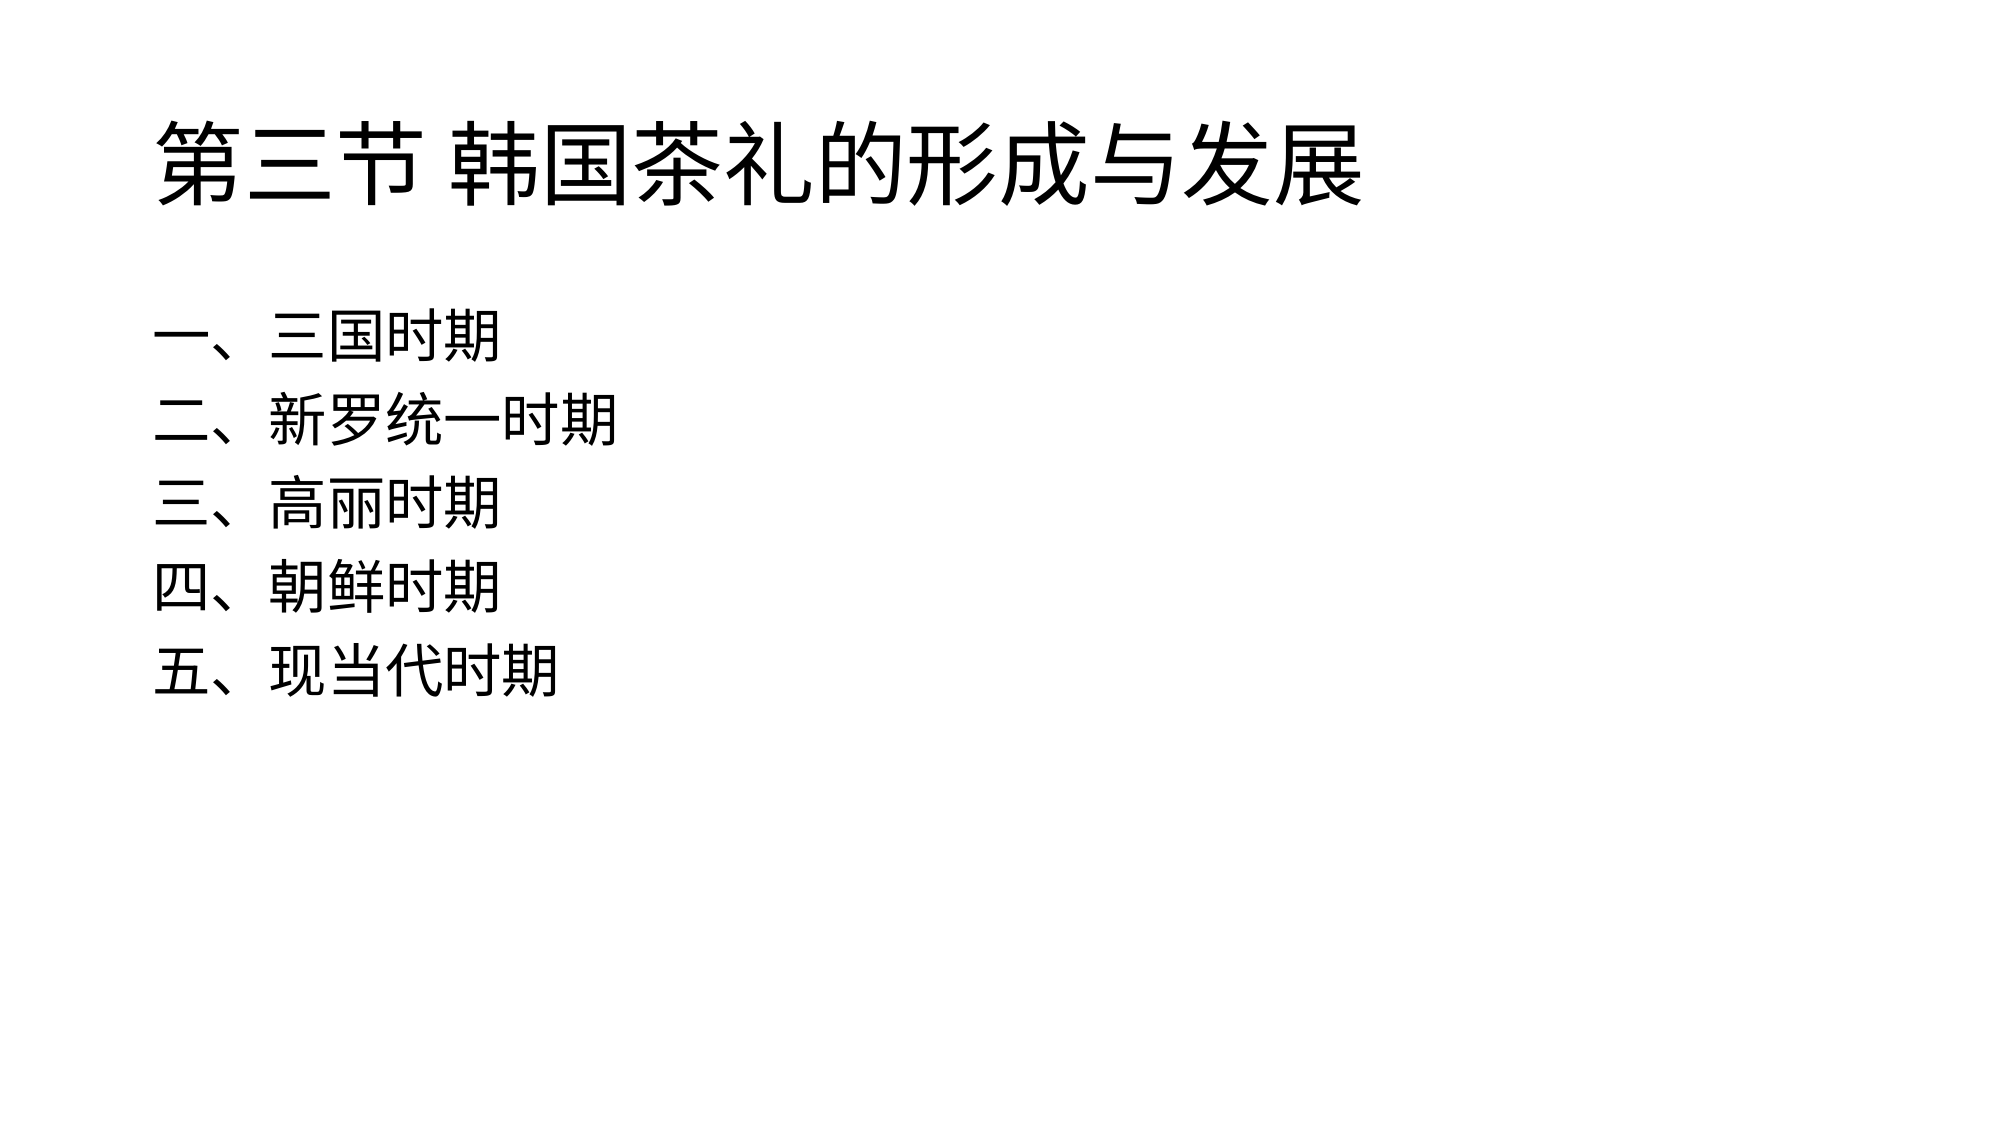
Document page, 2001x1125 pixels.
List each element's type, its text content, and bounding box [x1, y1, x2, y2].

title 第三节 韩国茶礼的形成与发展 [137, 59, 1863, 278]
list 一、三国时期 二、新罗统一时期 三、高丽时期 四、朝鲜时期 五、现当代时期 [137, 299, 1863, 1014]
